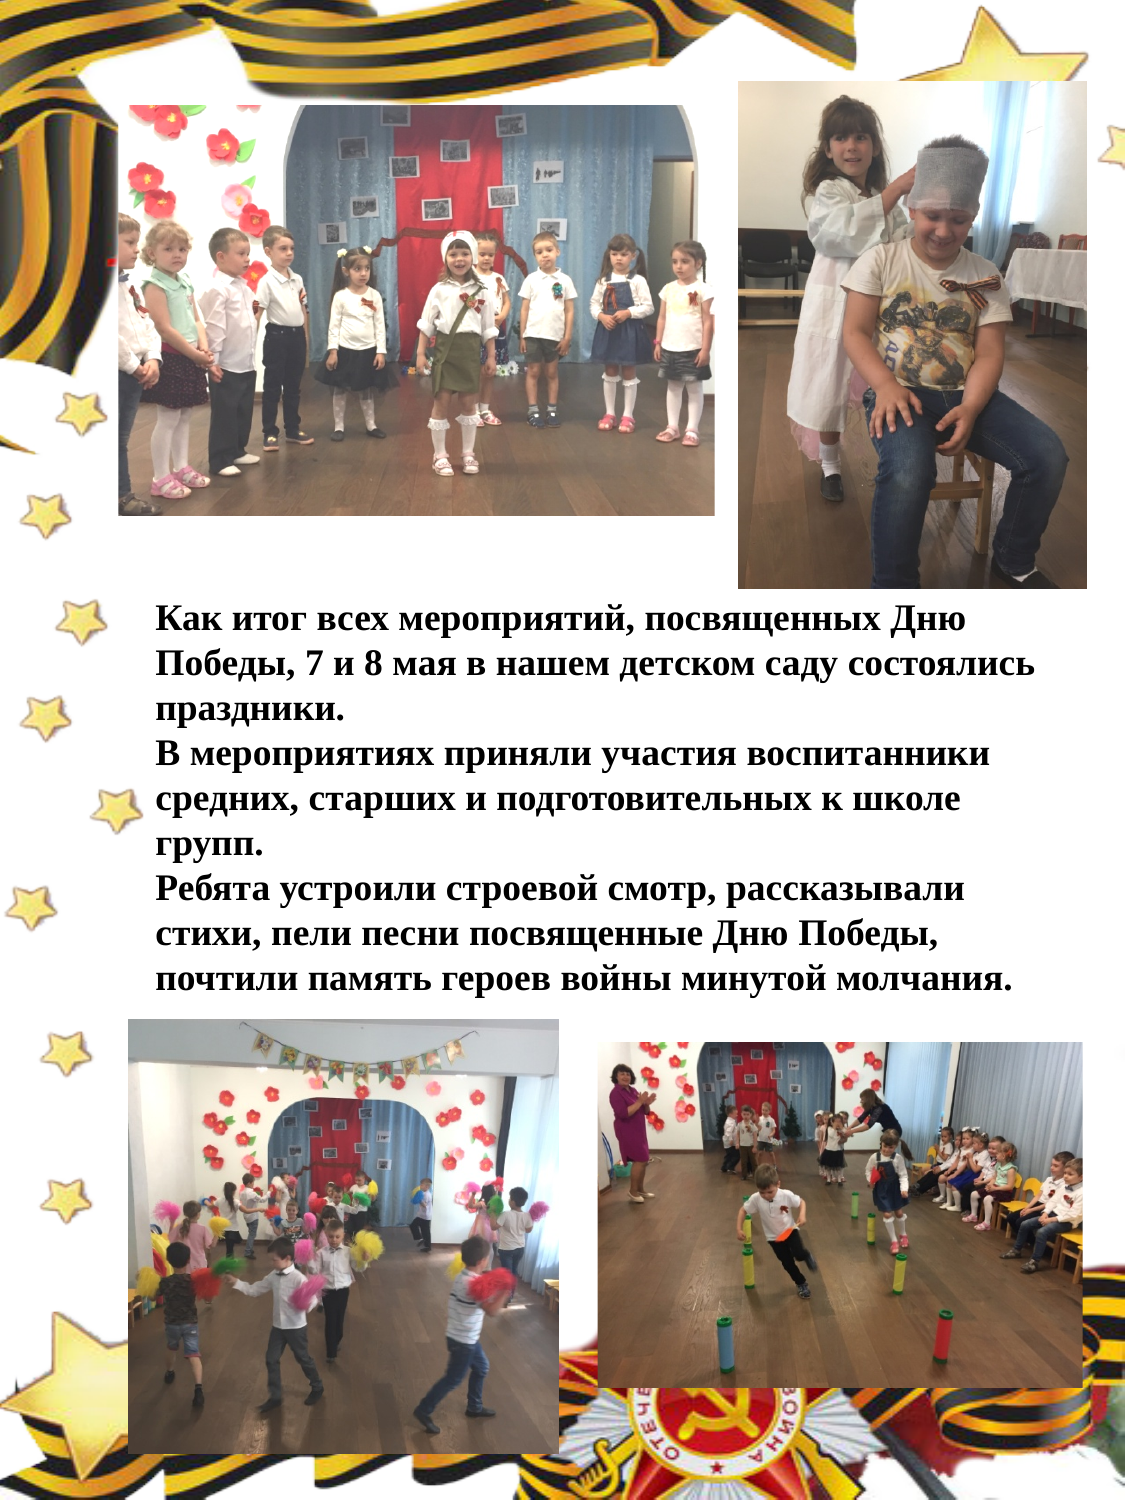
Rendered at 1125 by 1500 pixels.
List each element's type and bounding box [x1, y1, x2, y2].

text_box [0, 0, 1125, 1500]
